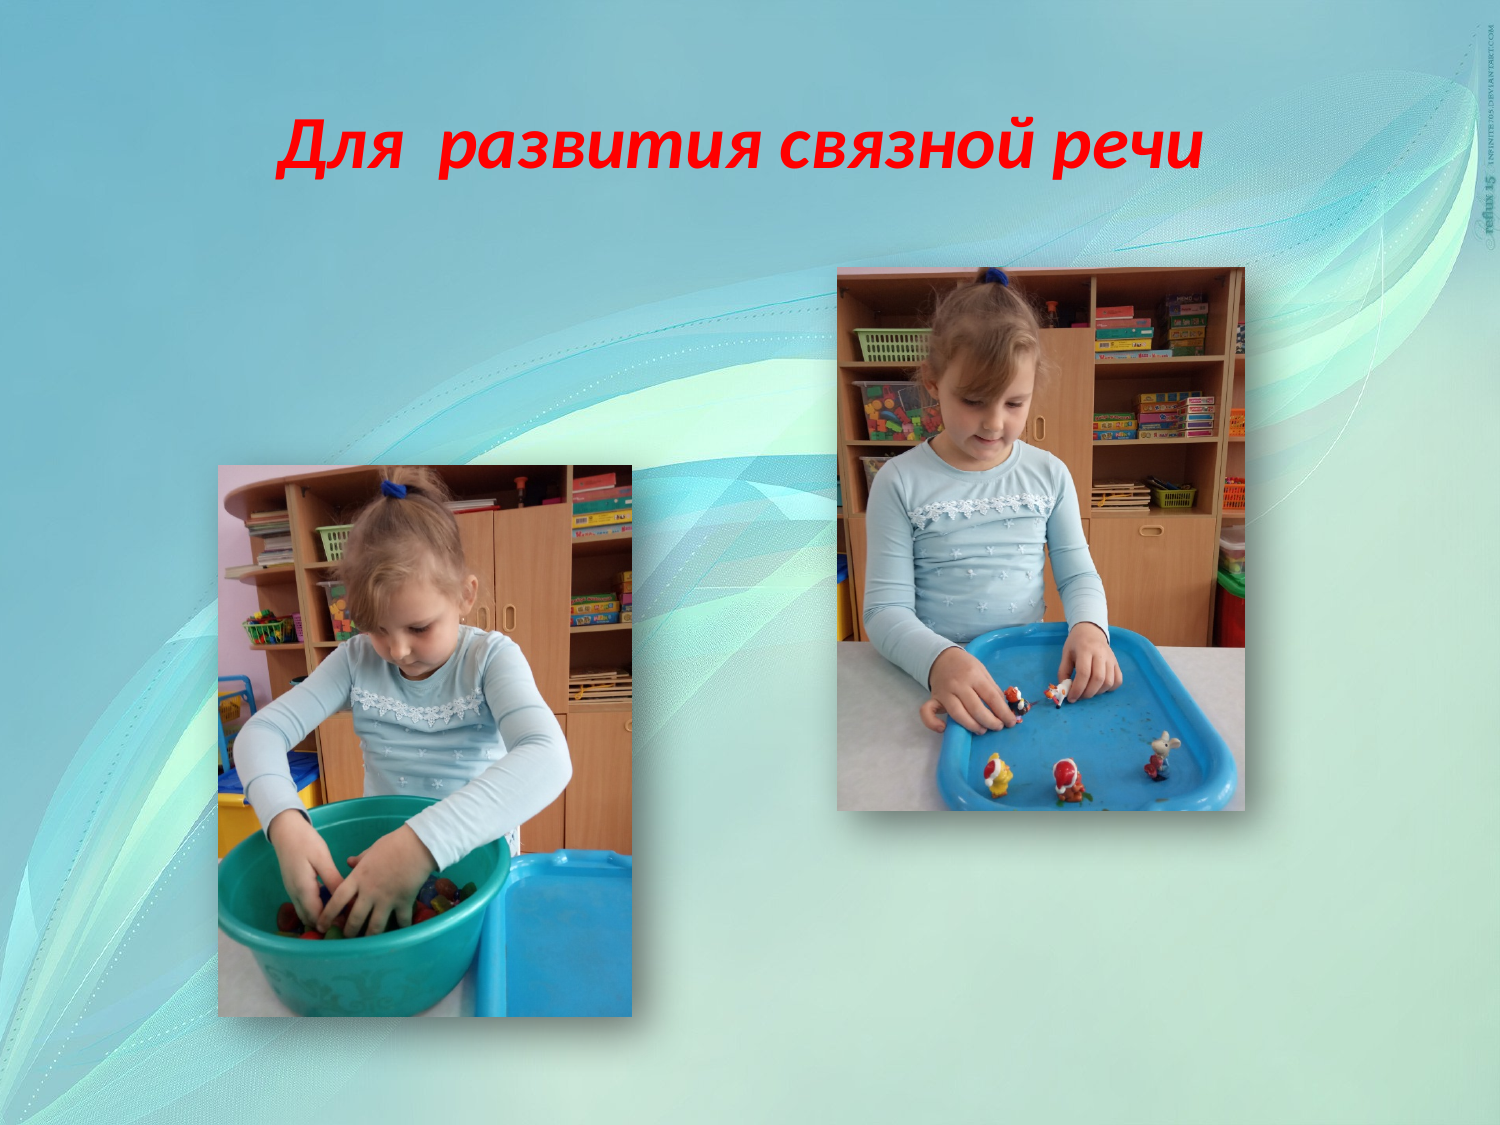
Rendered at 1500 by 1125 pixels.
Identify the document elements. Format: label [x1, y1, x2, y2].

list [218, 465, 633, 1017]
picture [0, 0, 1500, 1125]
